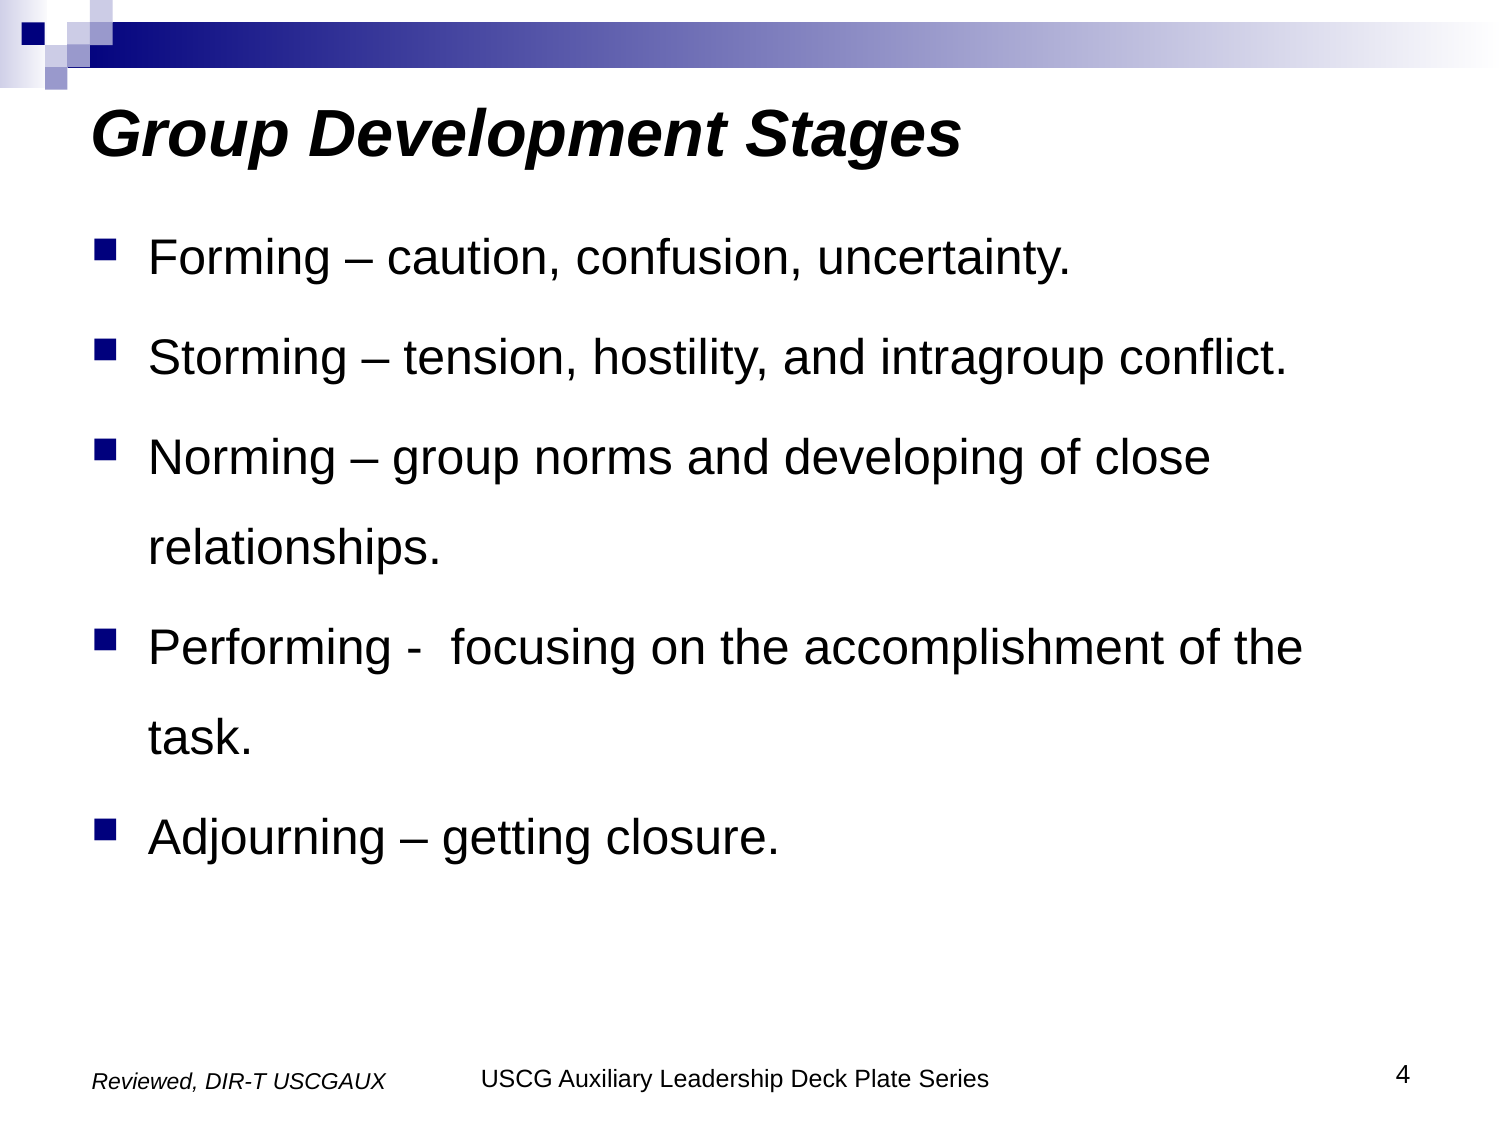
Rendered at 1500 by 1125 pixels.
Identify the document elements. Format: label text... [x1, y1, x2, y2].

footer USCG Auxiliary Leadership Deck Plate Series [406, 1045, 1066, 1100]
list Forming – caution, confusion, uncertainty. Storming – tension, hostility, and intragroup conflict. Norming – group norms and developing of close relationships. Performing - focusing on the accomplishment of the task. Adjourning – getting closure. [76, 187, 1393, 996]
slide_number 4 [1074, 1025, 1425, 1100]
title Group Development Stages [75, 75, 1425, 185]
text_box Reviewed, DIR-T USCGAUX [76, 1058, 402, 1102]
